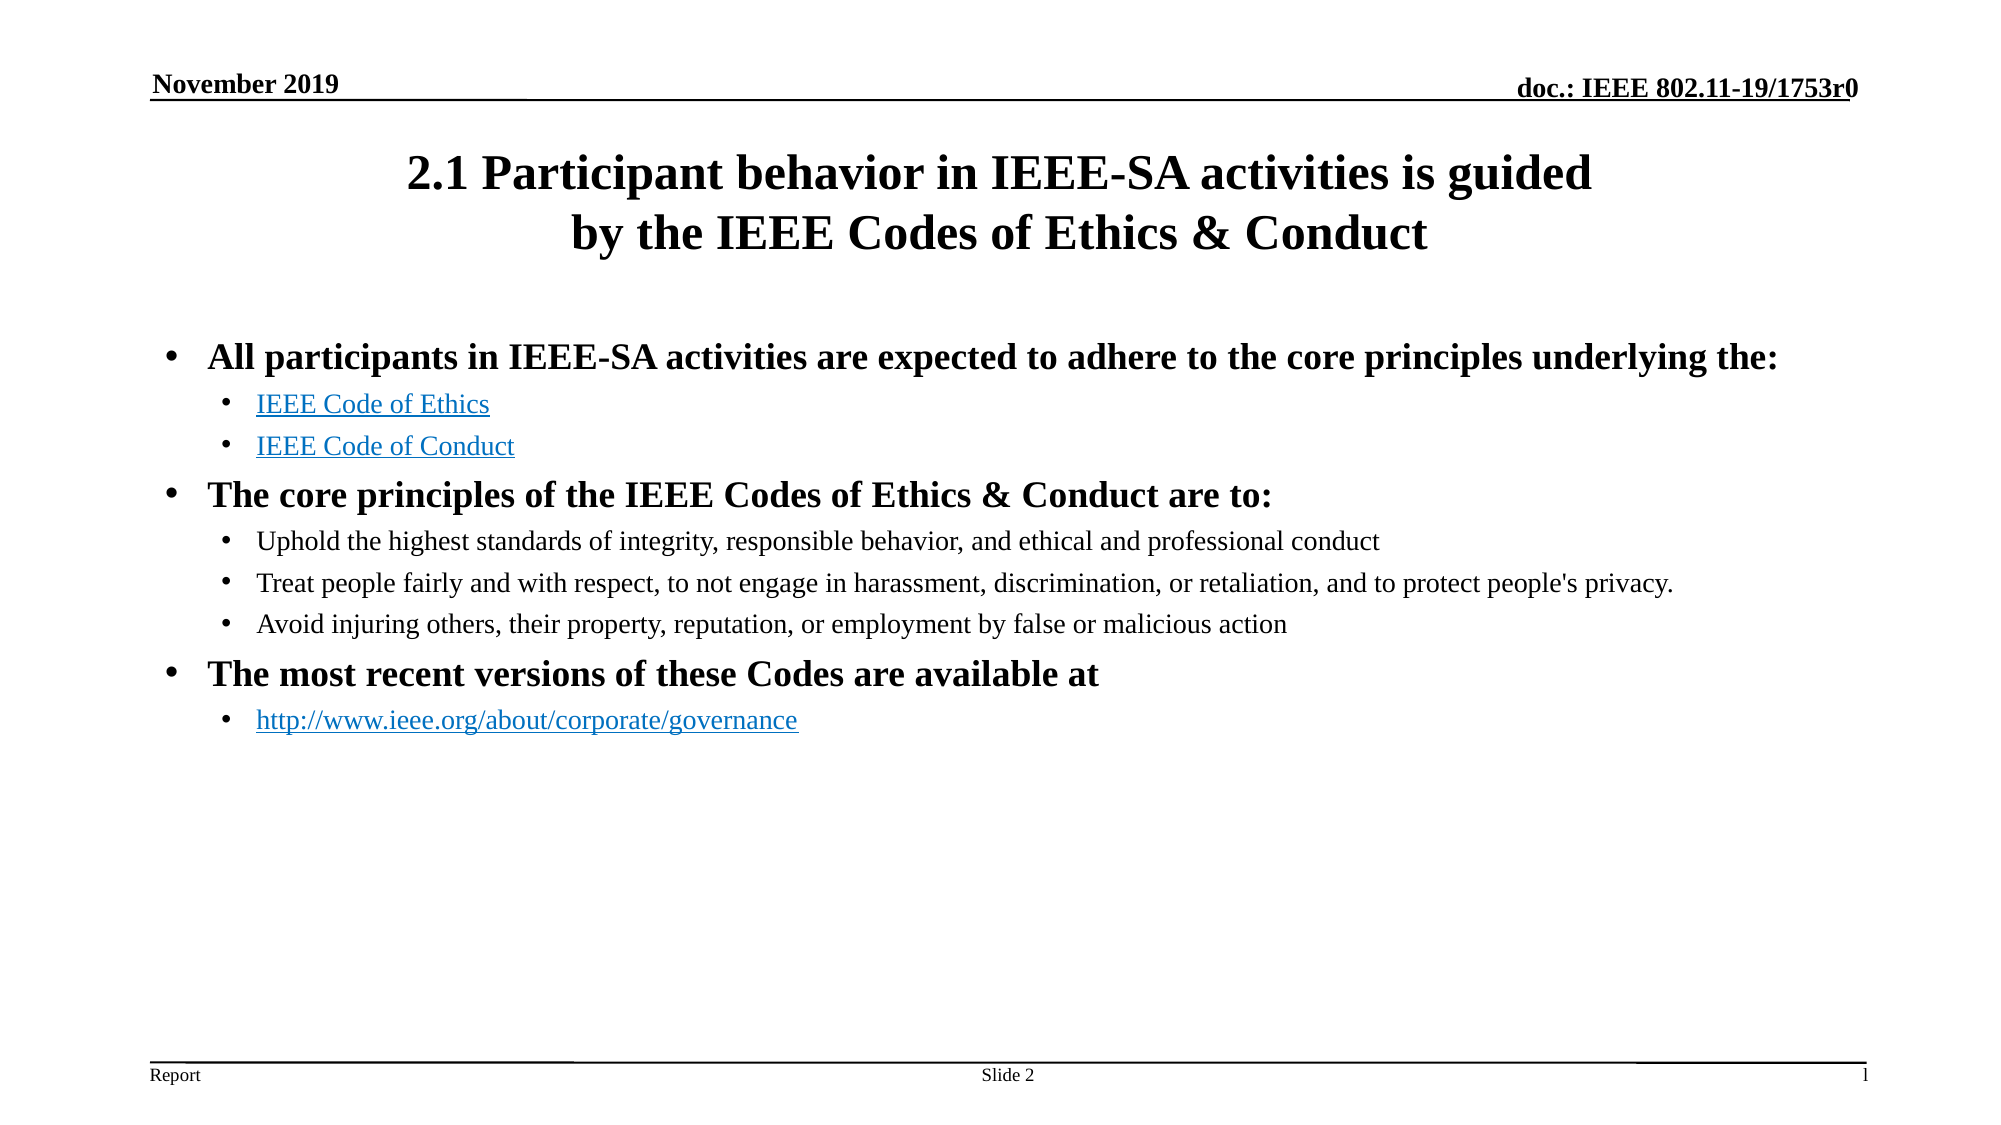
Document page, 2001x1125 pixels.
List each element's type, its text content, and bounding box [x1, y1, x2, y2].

slide_number Slide 2 [950, 1061, 1067, 1123]
list All participants in IEEE-SA activities are expected to adhere to the core principles underlying the: IEEE Code of Ethics IEEE Code of Conduct The core principles of the IEEE Codes of Ethics & Conduct are to: Uphold the highest standards of integrity, responsible behavior, and ethical and professional conduct Treat people fairly and with respect, to not engage in harassment, discrimination, or retaliation, and to protect people's privacy. Avoid injuring others, their property, reputation, or employment by false or malicious action The most recent versions of these Codes are available at http://www.ieee.org/about/corporate/governance [149, 324, 1850, 1000]
title 2.1 Participant behavior in IEEE-SA activities is guided by the IEEE Codes of Ethics & Conduct [149, 112, 1850, 288]
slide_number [152, 54, 563, 100]
footer l [1171, 1061, 1869, 1093]
